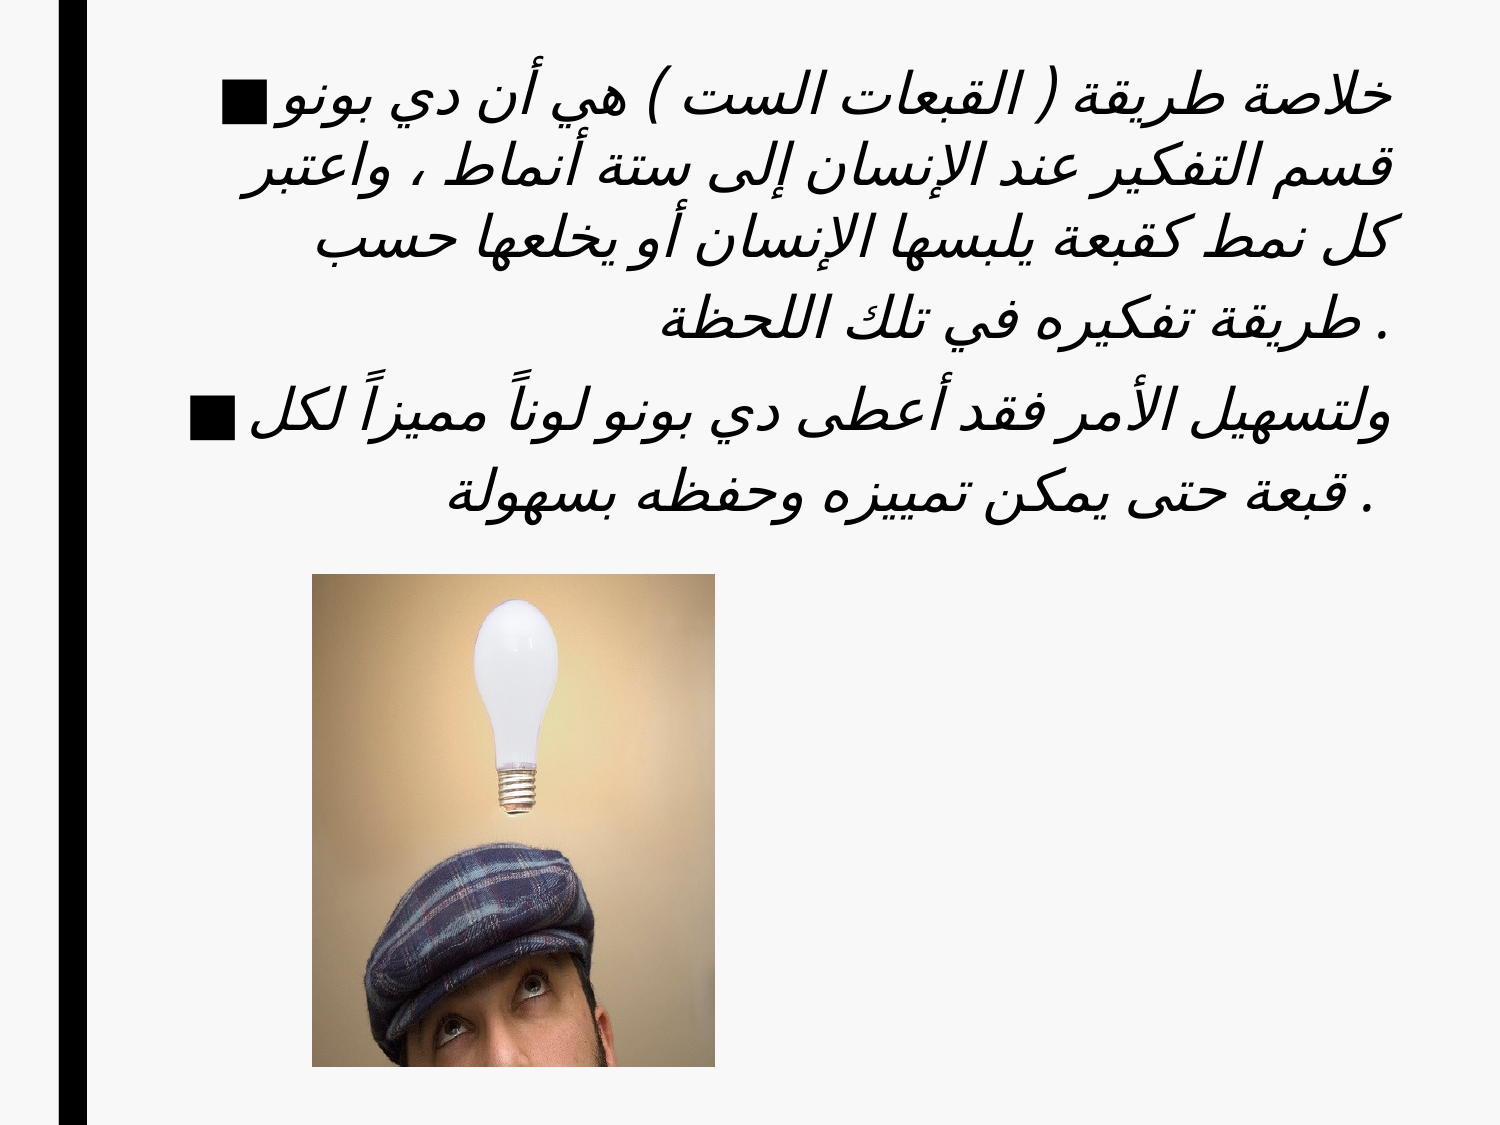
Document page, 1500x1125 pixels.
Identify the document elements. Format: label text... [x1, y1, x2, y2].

picture [312, 573, 715, 1067]
list خلاصة طريقة ( القبعات الست ) هي أن دي بونو قسم التفكير عند الإنسان إلى ستة أنماط ، واعتبر كل نمط كقبعة يلبسها الإنسان أو يخلعها حسب طريقة تفكيره في تلك اللحظة . ولتسهيل الأمر فقد أعطى دي بونو لوناً مميزاً لكل قبعة حتى يمكن تمييزه وحفظه بسهولة . [147, 54, 1401, 806]
